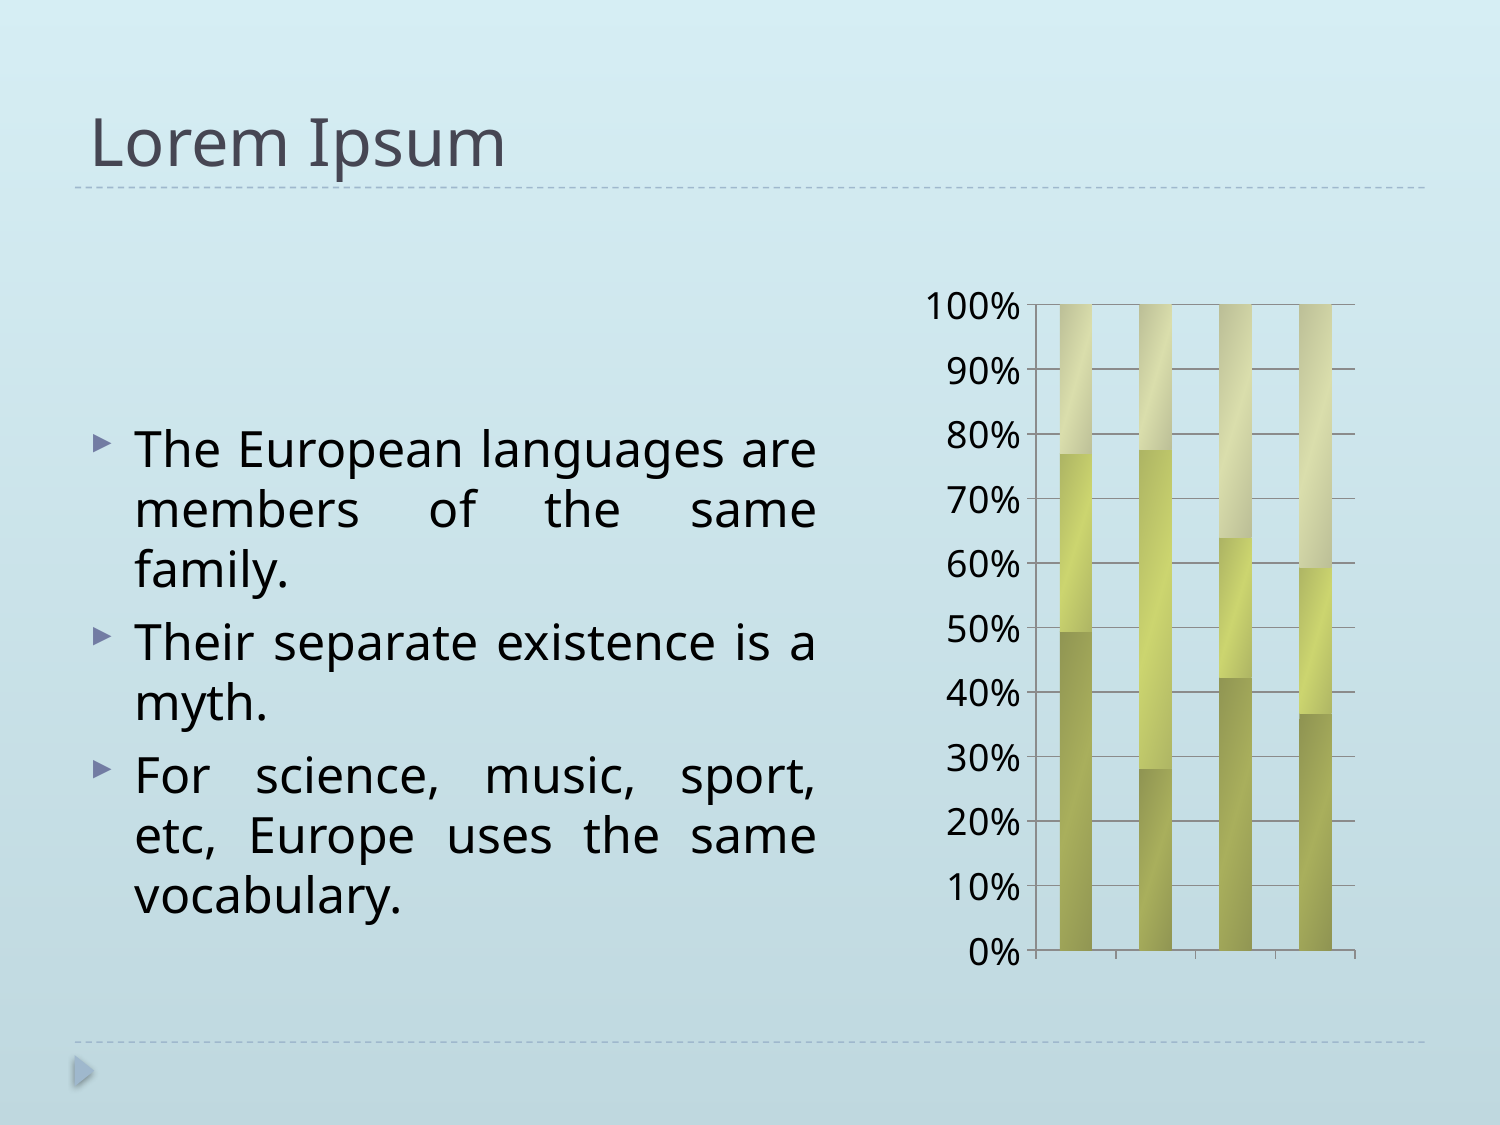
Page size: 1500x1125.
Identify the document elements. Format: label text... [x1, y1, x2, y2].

title Lorem Ipsum [75, 24, 1425, 188]
list The European languages are members of the same family. Their separate existence is a myth. For science, music, sport, etc, Europe uses the same vocabulary. [75, 338, 833, 1005]
chart [915, 264, 1365, 991]
